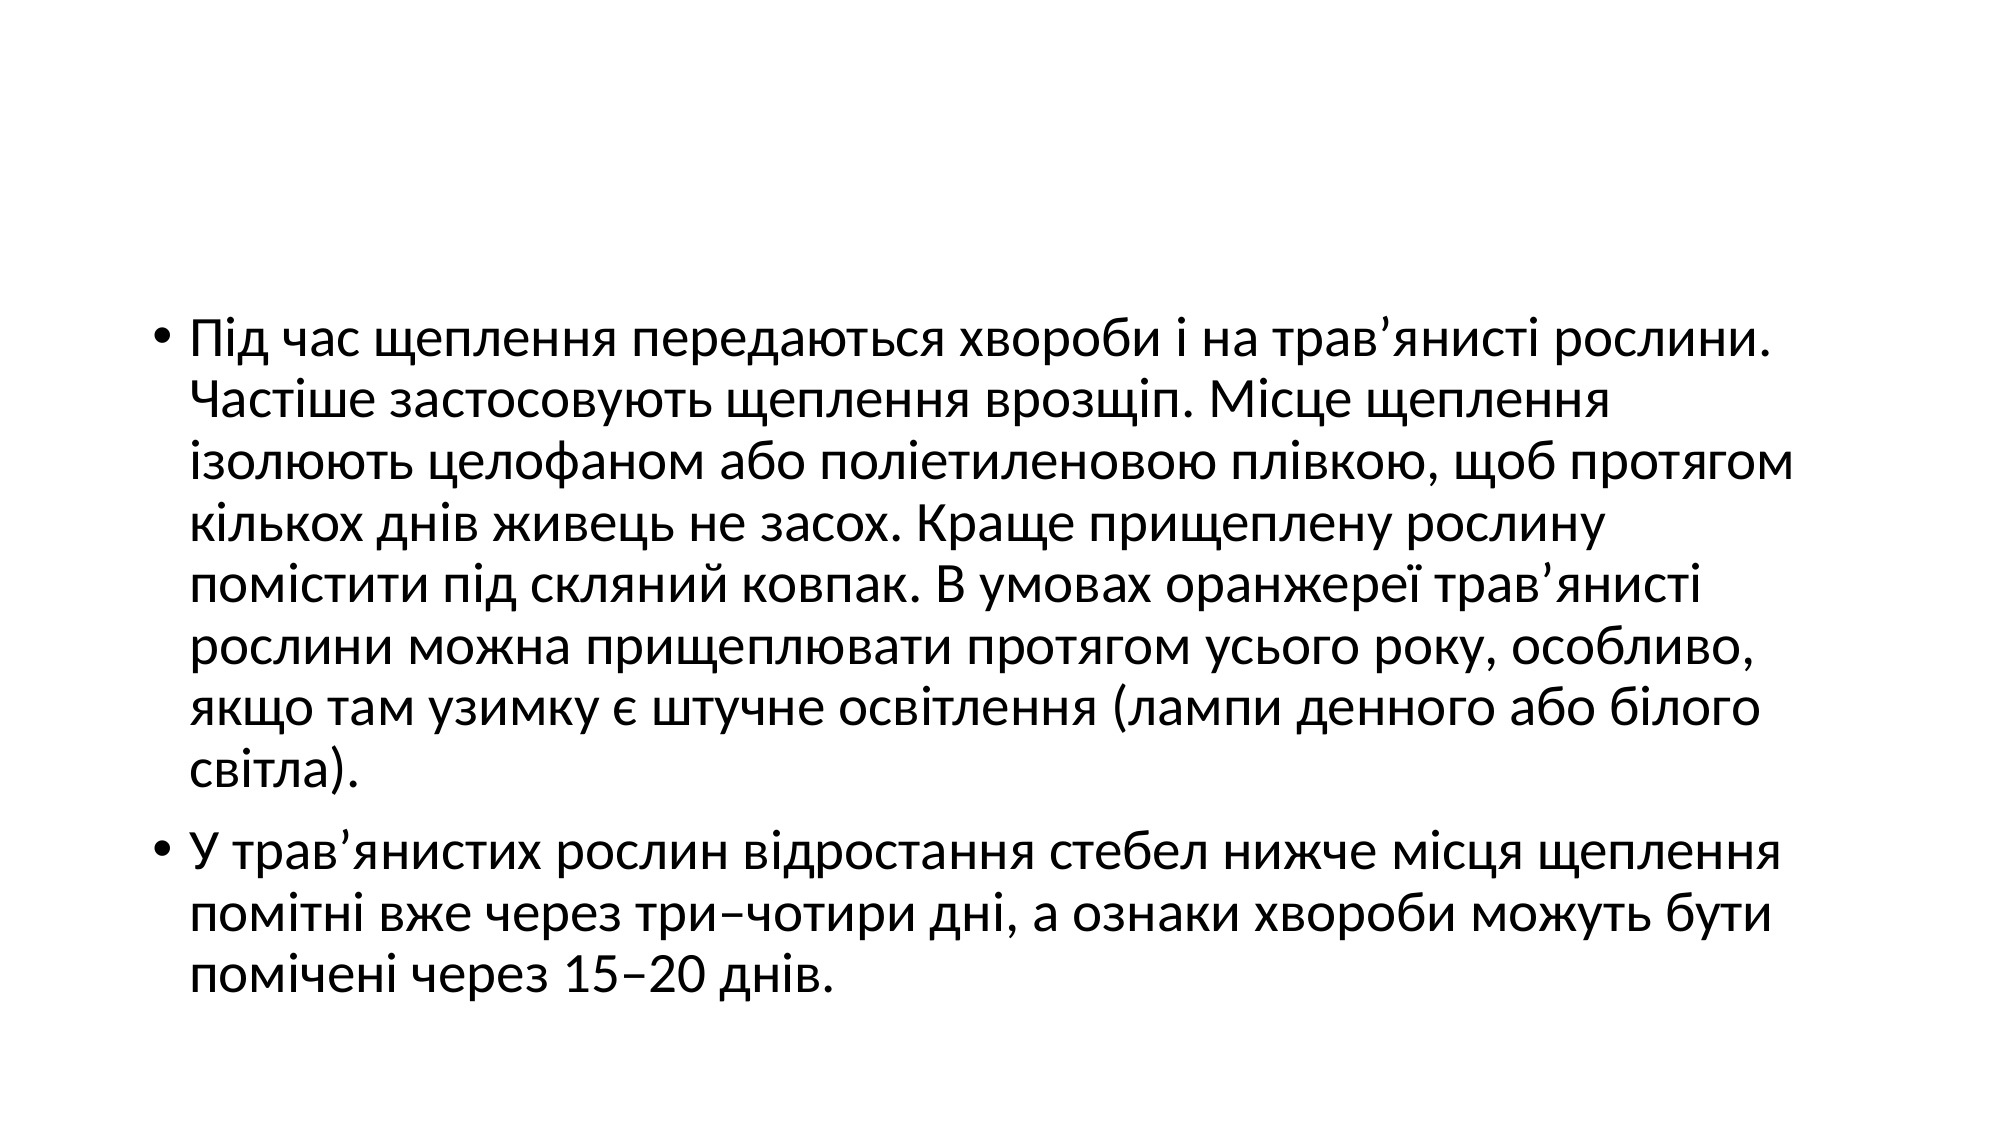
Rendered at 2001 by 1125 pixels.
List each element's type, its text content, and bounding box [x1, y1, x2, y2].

list Під час щеплення передаються хвороби і на трав’янисті рослини. Частіше застосовують щеплення врозщіп. Місце щеплення ізолюють целофаном або поліетиленовою плівкою, щоб протягом кількох днів живець не засох. Краще прищеплену рослину помістити під скляний ковпак. В умовах оранжереї трав’янисті рослини можна прищеплювати протягом усього року, особливо, якщо там узимку є штучне освітлення (лампи денного або білого світла). У трав’янистих рослин відростання стебел нижче місця щеплення помітні вже через три–чотири дні, а ознаки хвороби можуть бути помічені через 15–20 днів. [137, 299, 1863, 1014]
